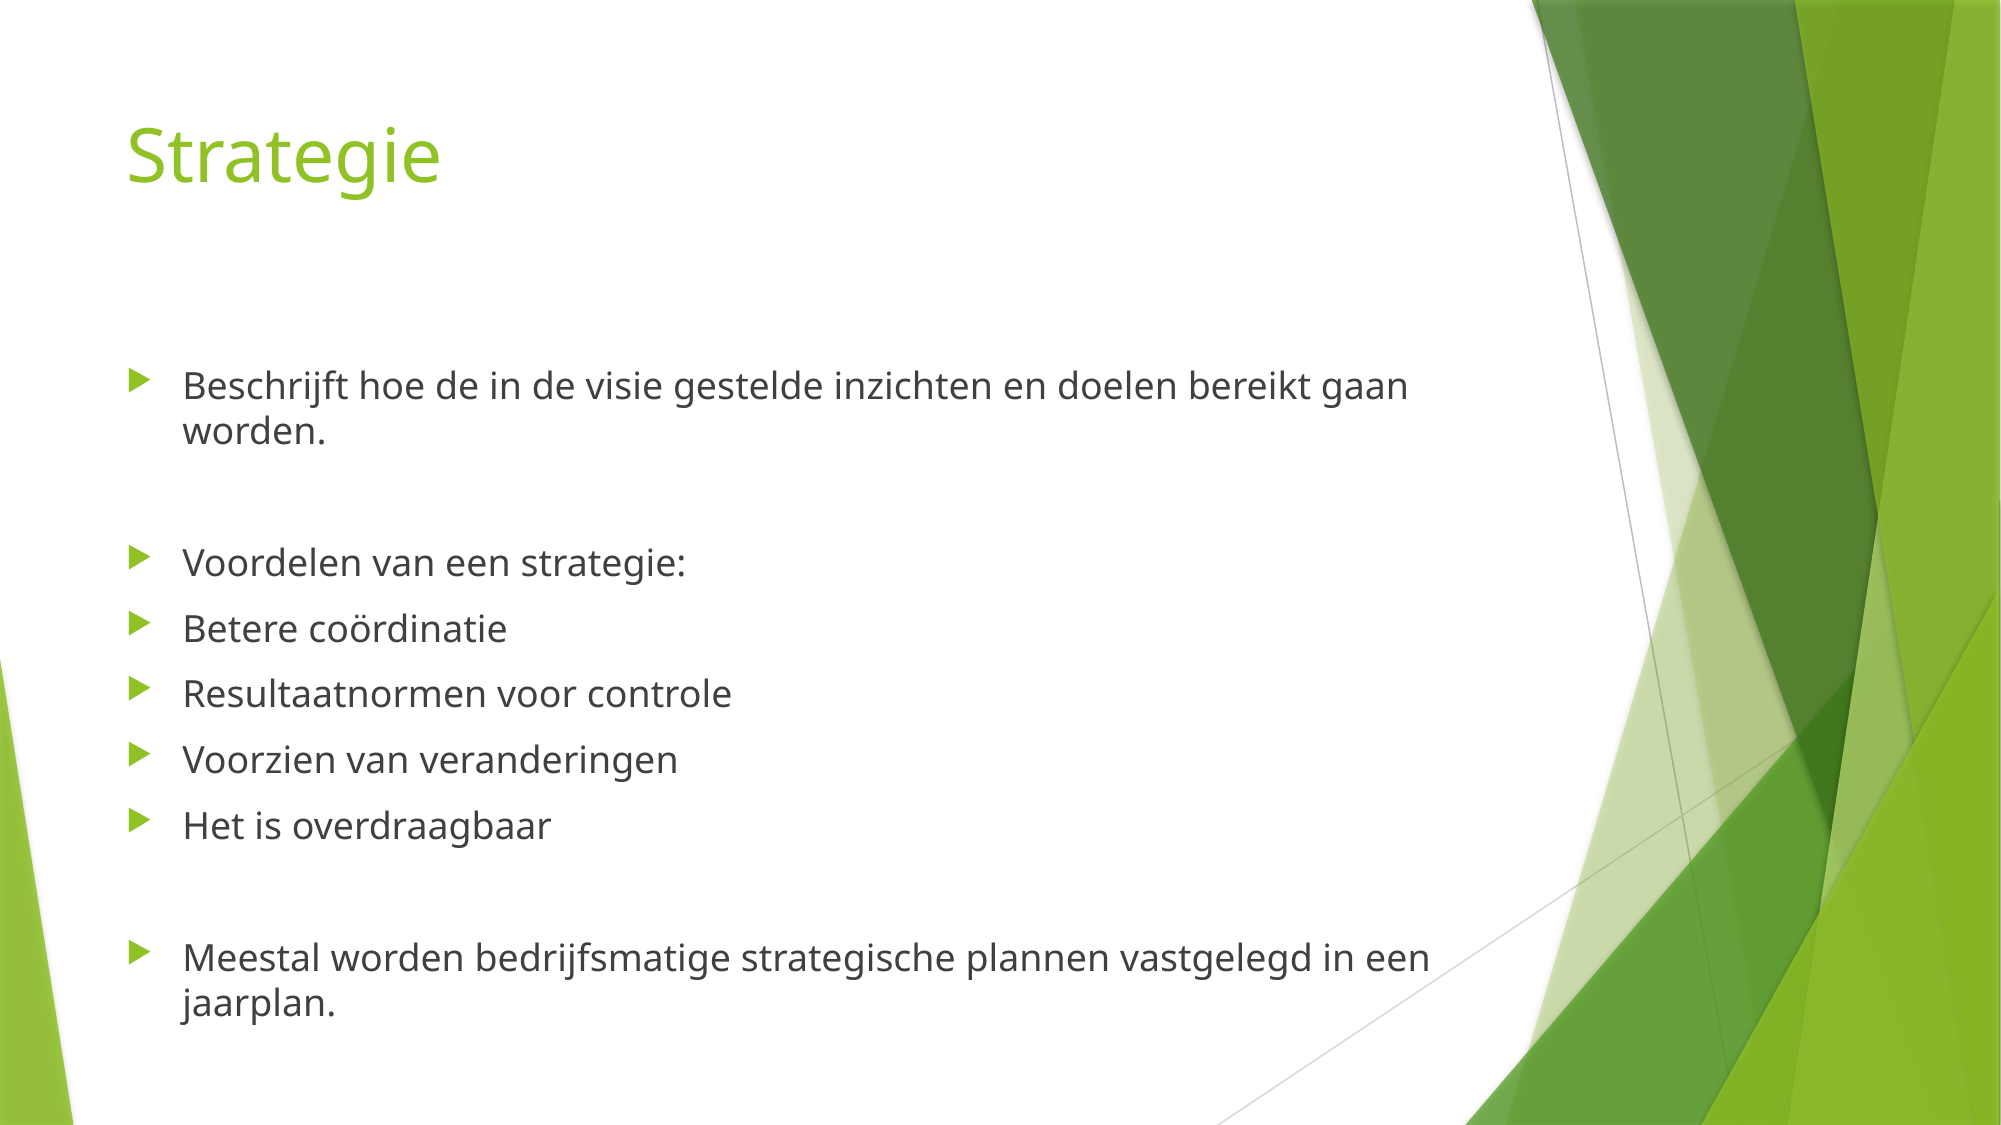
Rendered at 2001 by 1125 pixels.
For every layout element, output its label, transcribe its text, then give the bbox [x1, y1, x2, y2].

title Strategie [111, 99, 1522, 317]
list Beschrijft hoe de in de visie gestelde inzichten en doelen bereikt gaan worden. Voordelen van een strategie: Betere coördinatie Resultaatnormen voor controle Voorzien van veranderingen Het is overdraagbaar Meestal worden bedrijfsmatige strategische plannen vastgelegd in een jaarplan. [111, 354, 1522, 1065]
